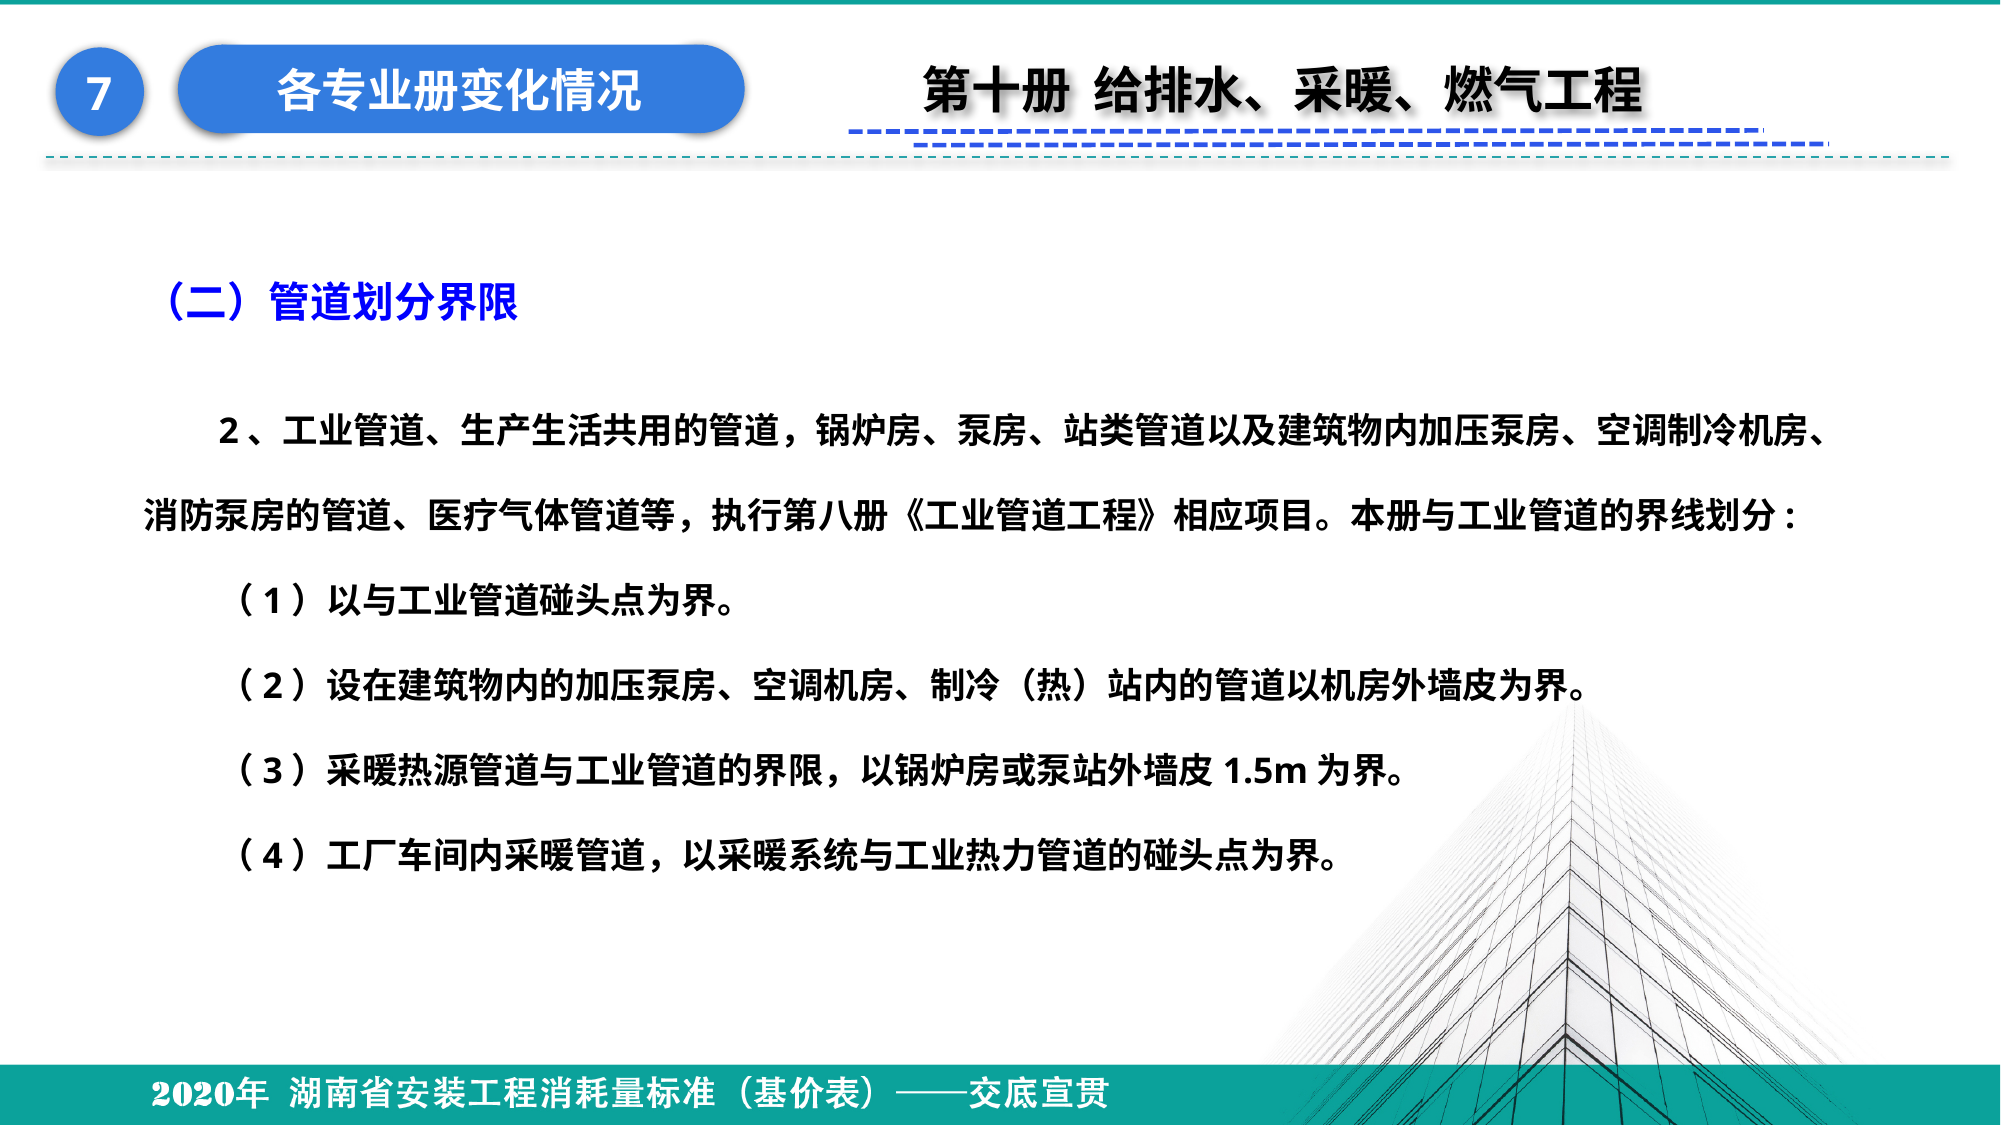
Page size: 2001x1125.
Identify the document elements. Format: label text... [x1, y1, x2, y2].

slide_number [1918, 0, 2000, 52]
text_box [45, 44, 1955, 158]
picture [0, 0, 2001, 1125]
text_box （二）管道划分界限 2、工业管道、生产生活共用的管道，锅炉房、泵房、站类管道以及建筑物内加压泵房、空调制冷机房、消防泵房的管道、医疗气体管道等，执行第八册《工业管道工程》相应项目。本册与工业管道的界线划分: （1）以与工业管道碰头点为界。 （2）设在建筑物内的加压泵房、空调机房、制冷（热）站内的管道以机房外墙皮为界。 （3）采暖热源管道与工业管道的界限，以锅炉房或泵站外墙皮1.5m为界。 （4）工厂车间内采暖管道，以采暖系统与工业热力管道的碰头点为界。 [128, 227, 1871, 960]
